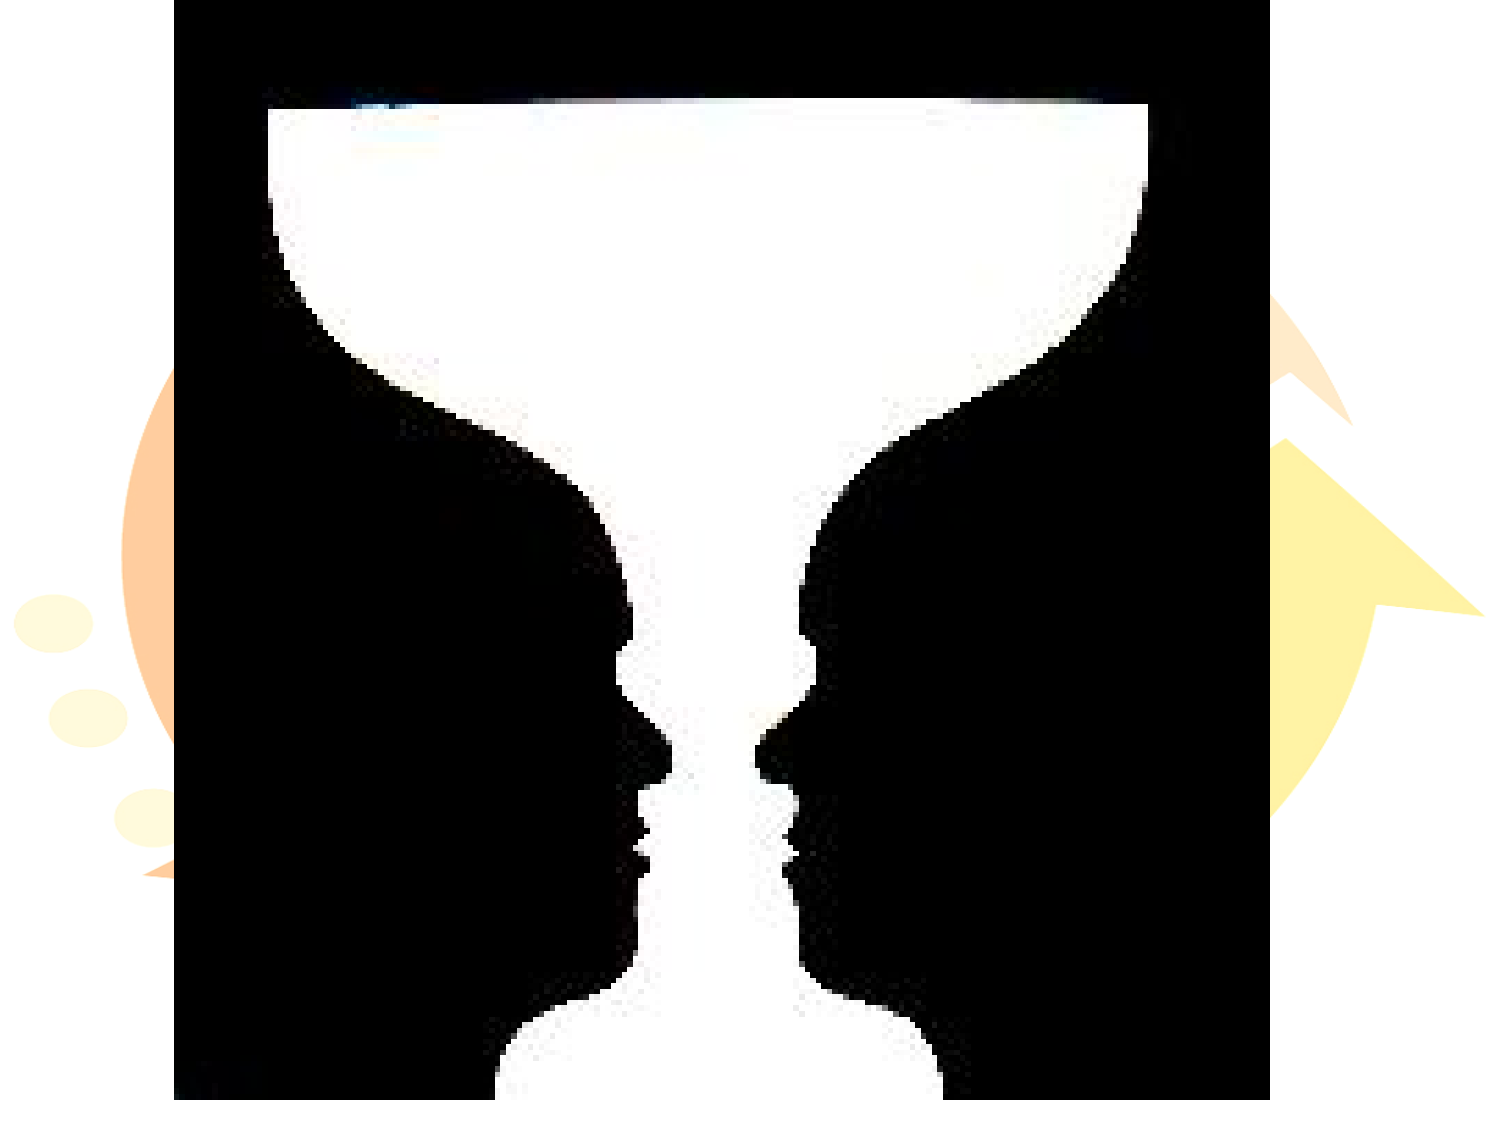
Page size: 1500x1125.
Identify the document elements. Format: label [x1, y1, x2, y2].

picture [174, 0, 1270, 1101]
